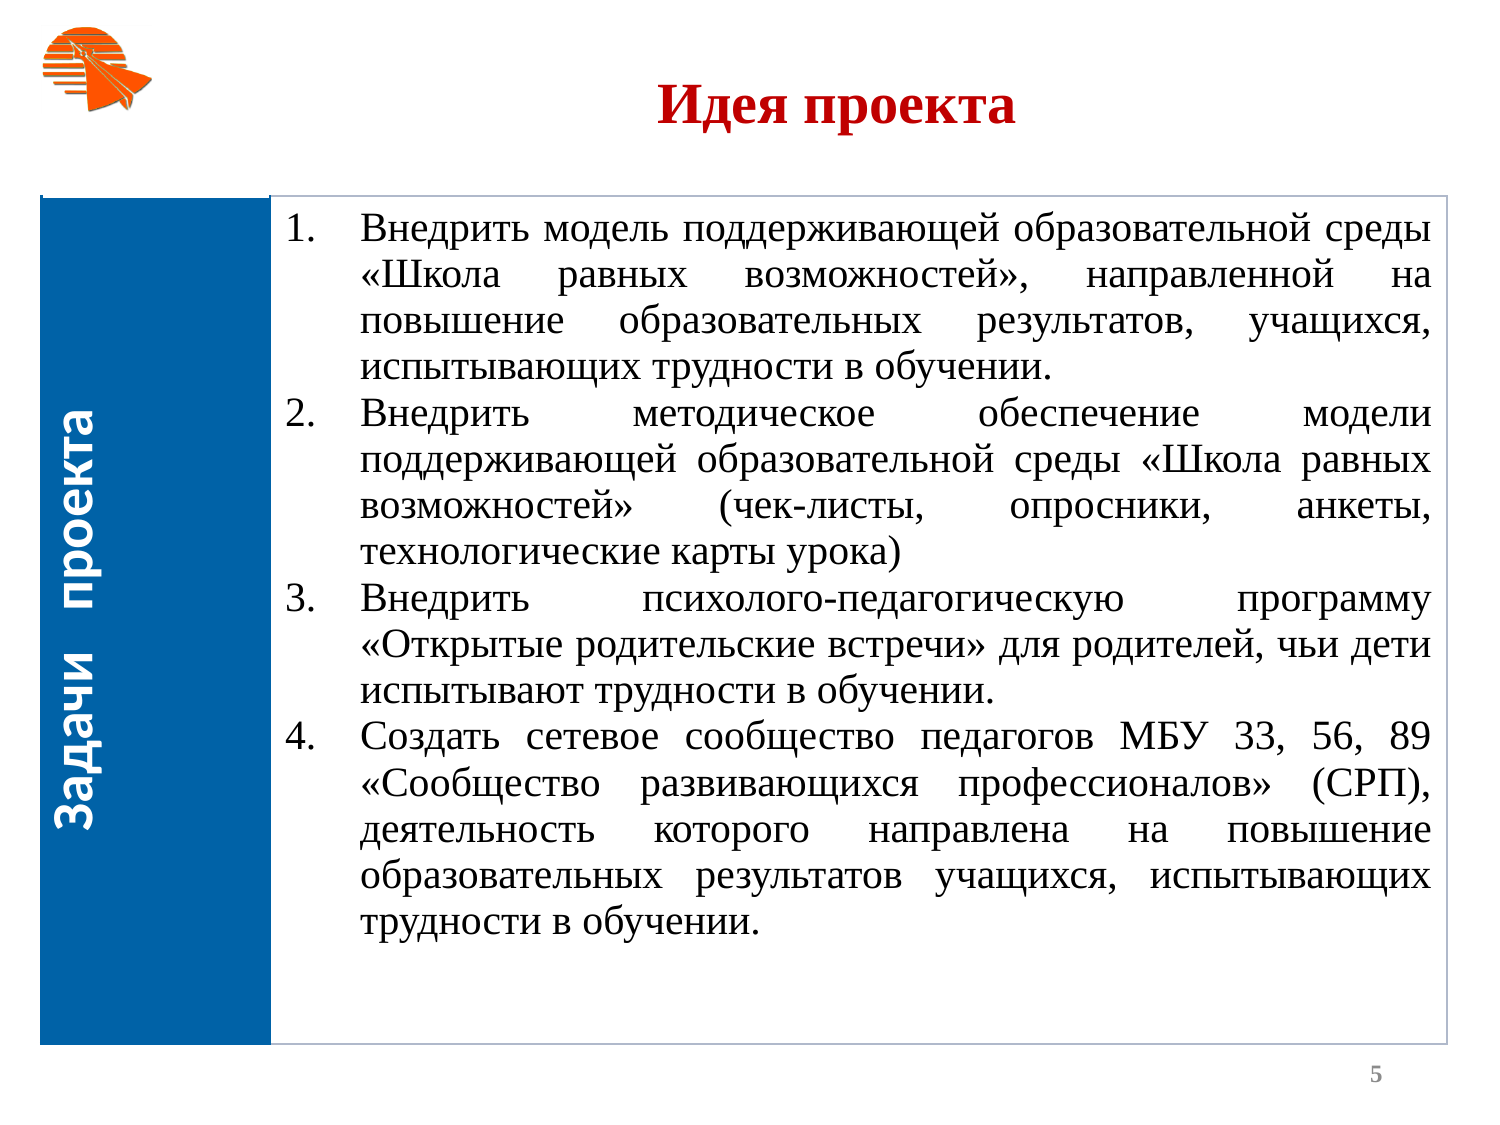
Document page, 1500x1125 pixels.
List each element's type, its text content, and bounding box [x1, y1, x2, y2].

table_header Внедрить модель поддерживающей образовательной среды «Школа равных возможностей», направленной на повышение образовательных результатов, учащихся, испытывающих трудности в обучении. Внедрить методическое обеспечение модели поддерживающей образовательной среды «Школа равных возможностей» (чек-листы, опросники, анкеты, технологические карты урока) Внедрить психолого-педагогическую программу «Открытые родительские встречи» для родителей, чьи дети испытывают трудности в обучении. Создать сетевое сообщество педагогов МБУ 33, 56, 89 «Сообщество развивающихся профессионалов» (СРП), деятельность которого направлена на повышение образовательных результатов учащихся, испытывающих трудности в обучении. [271, 197, 1446, 1043]
slide_number 5 [1060, 1045, 1398, 1103]
picture [41, 25, 152, 114]
text_box Идея проекта [126, 63, 1500, 144]
table_header Задачи проекта [43, 198, 269, 1042]
